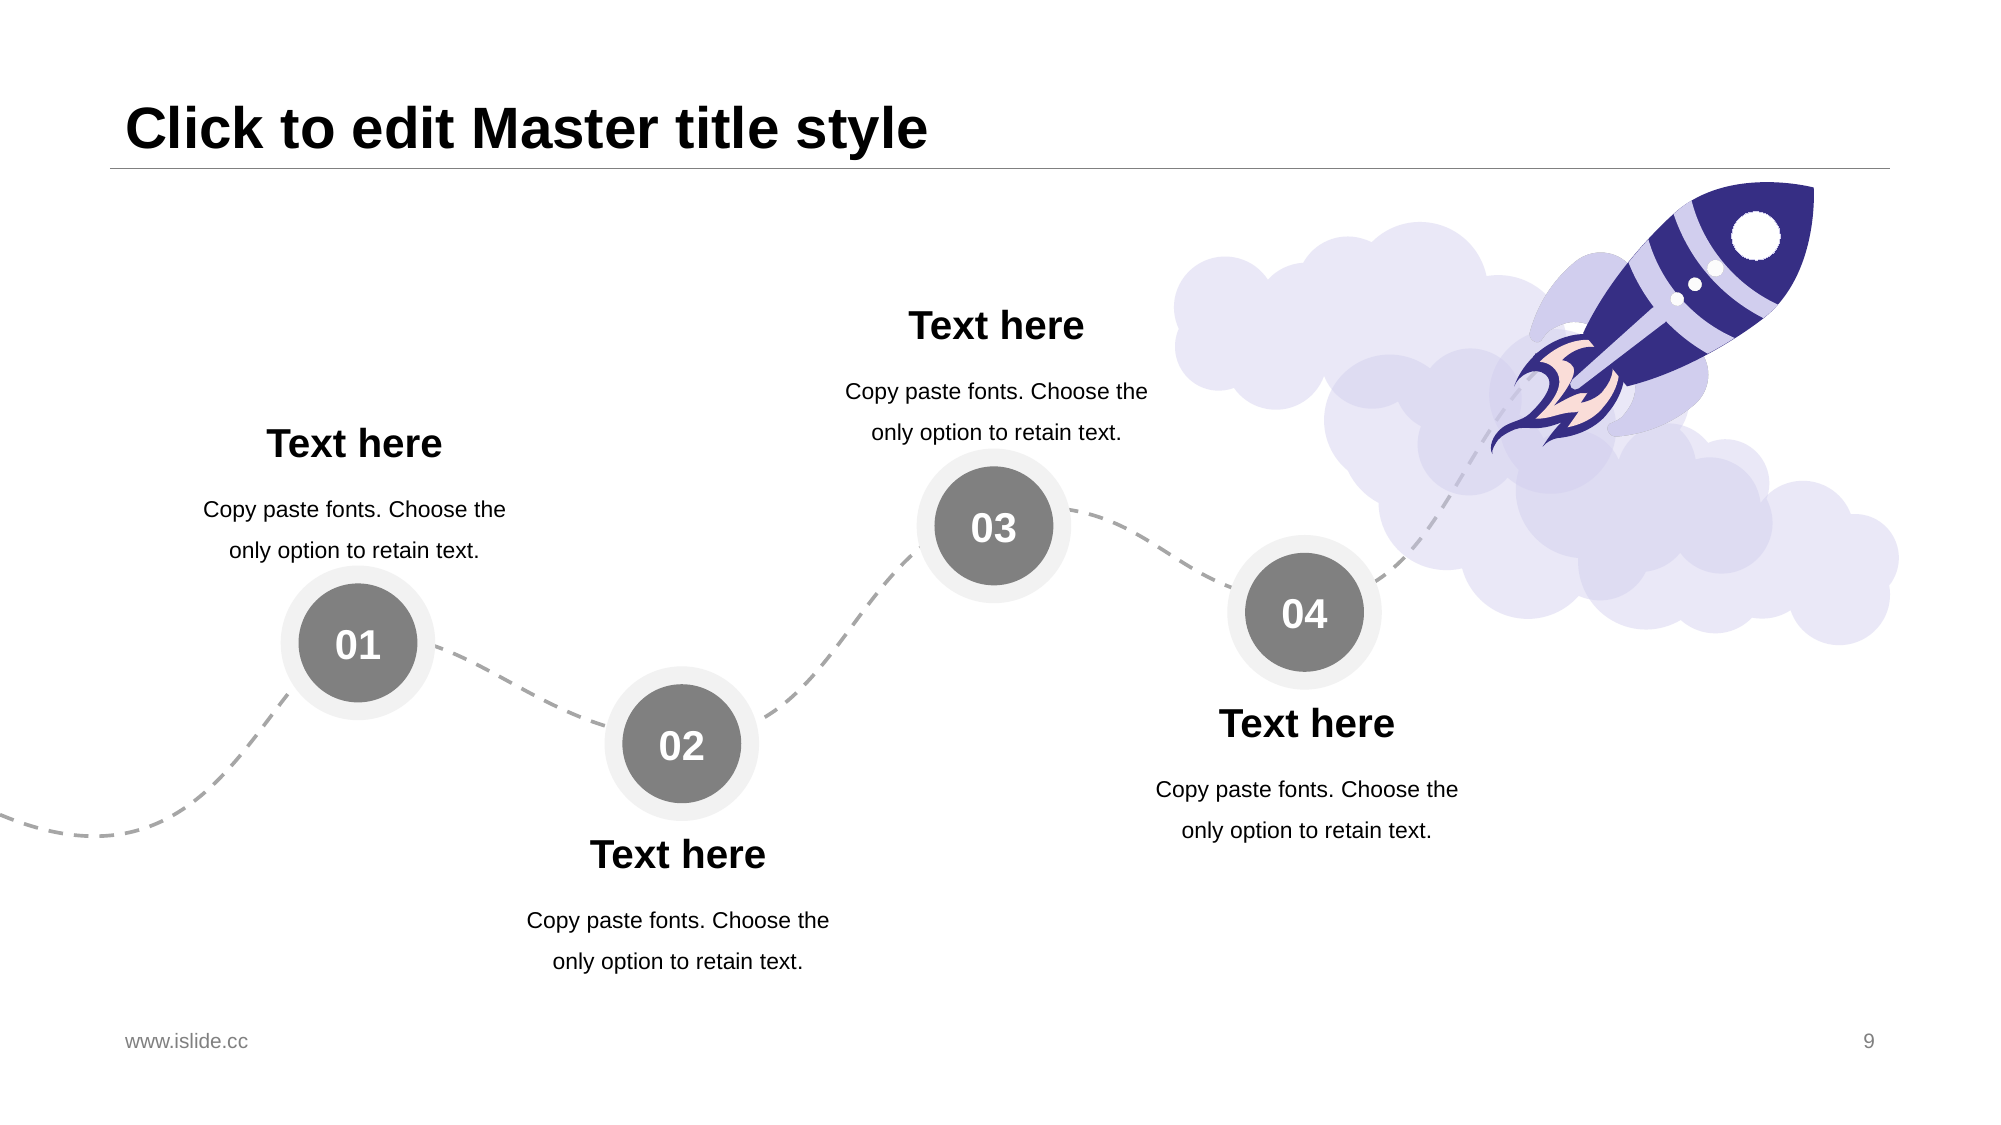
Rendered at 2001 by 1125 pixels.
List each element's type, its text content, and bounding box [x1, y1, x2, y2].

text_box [0, 194, 1911, 998]
title Click to edit Master title style [109, 0, 1890, 169]
footer www.islide.cc [109, 1023, 790, 1058]
slide_number 9 [1412, 1023, 1890, 1058]
